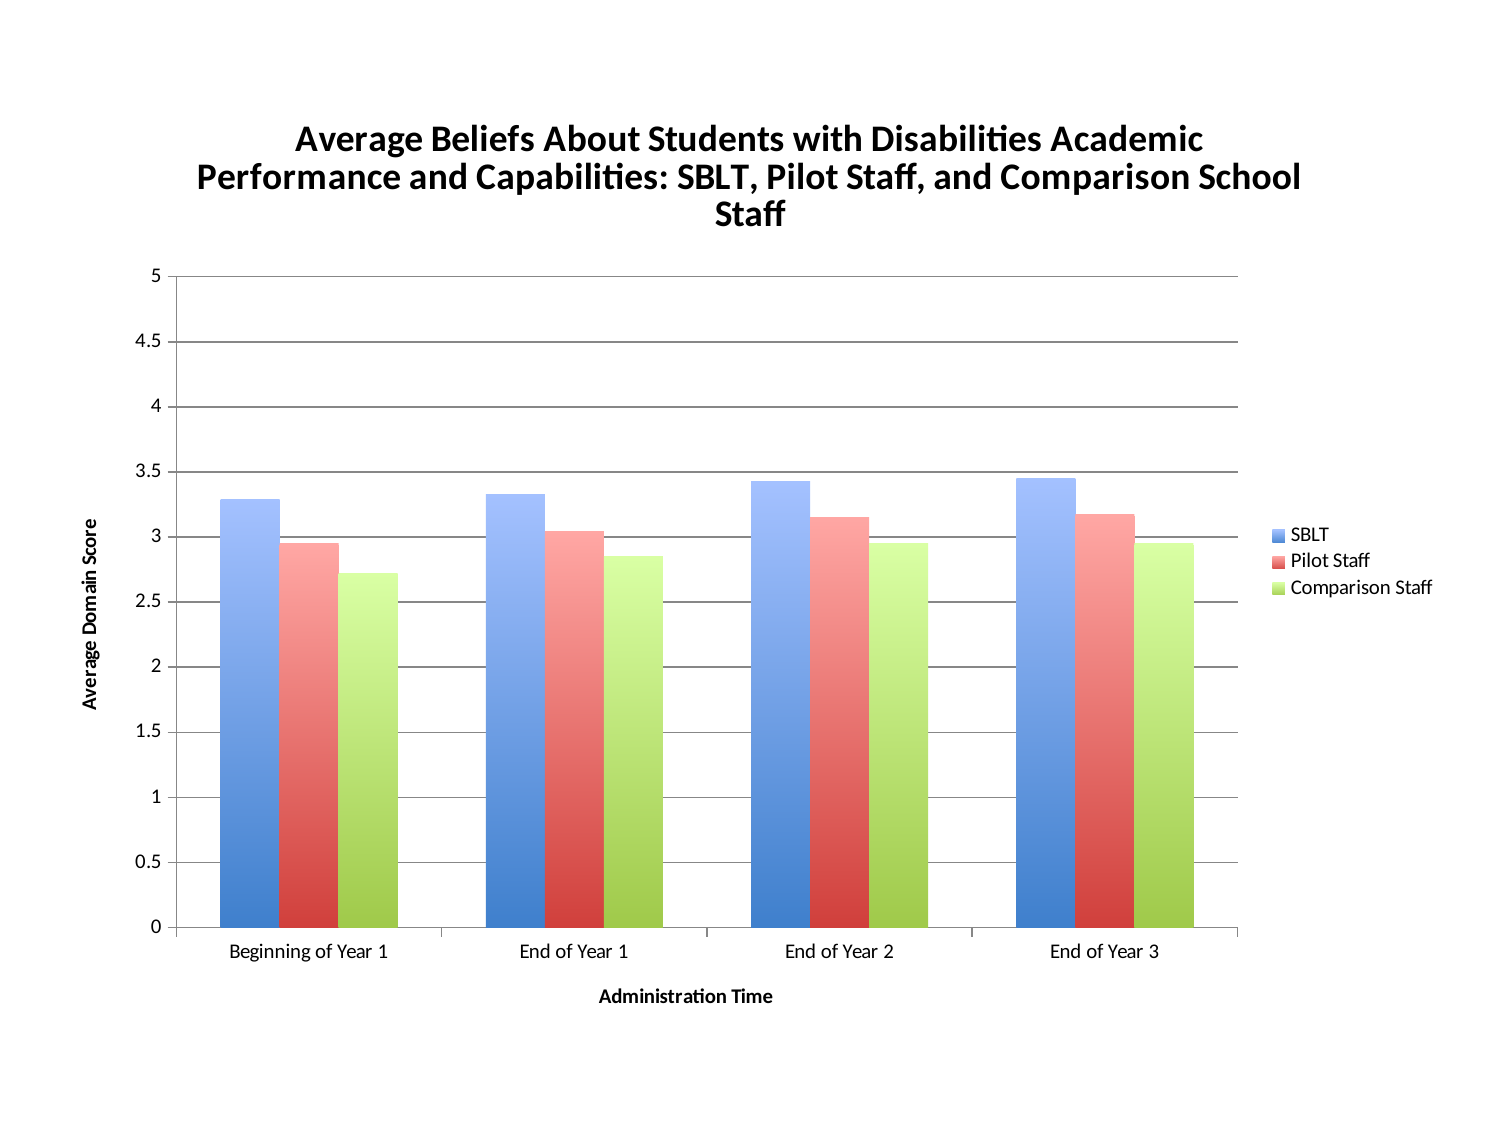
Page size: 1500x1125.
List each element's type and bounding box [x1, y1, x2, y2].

chart [47, 85, 1453, 1040]
